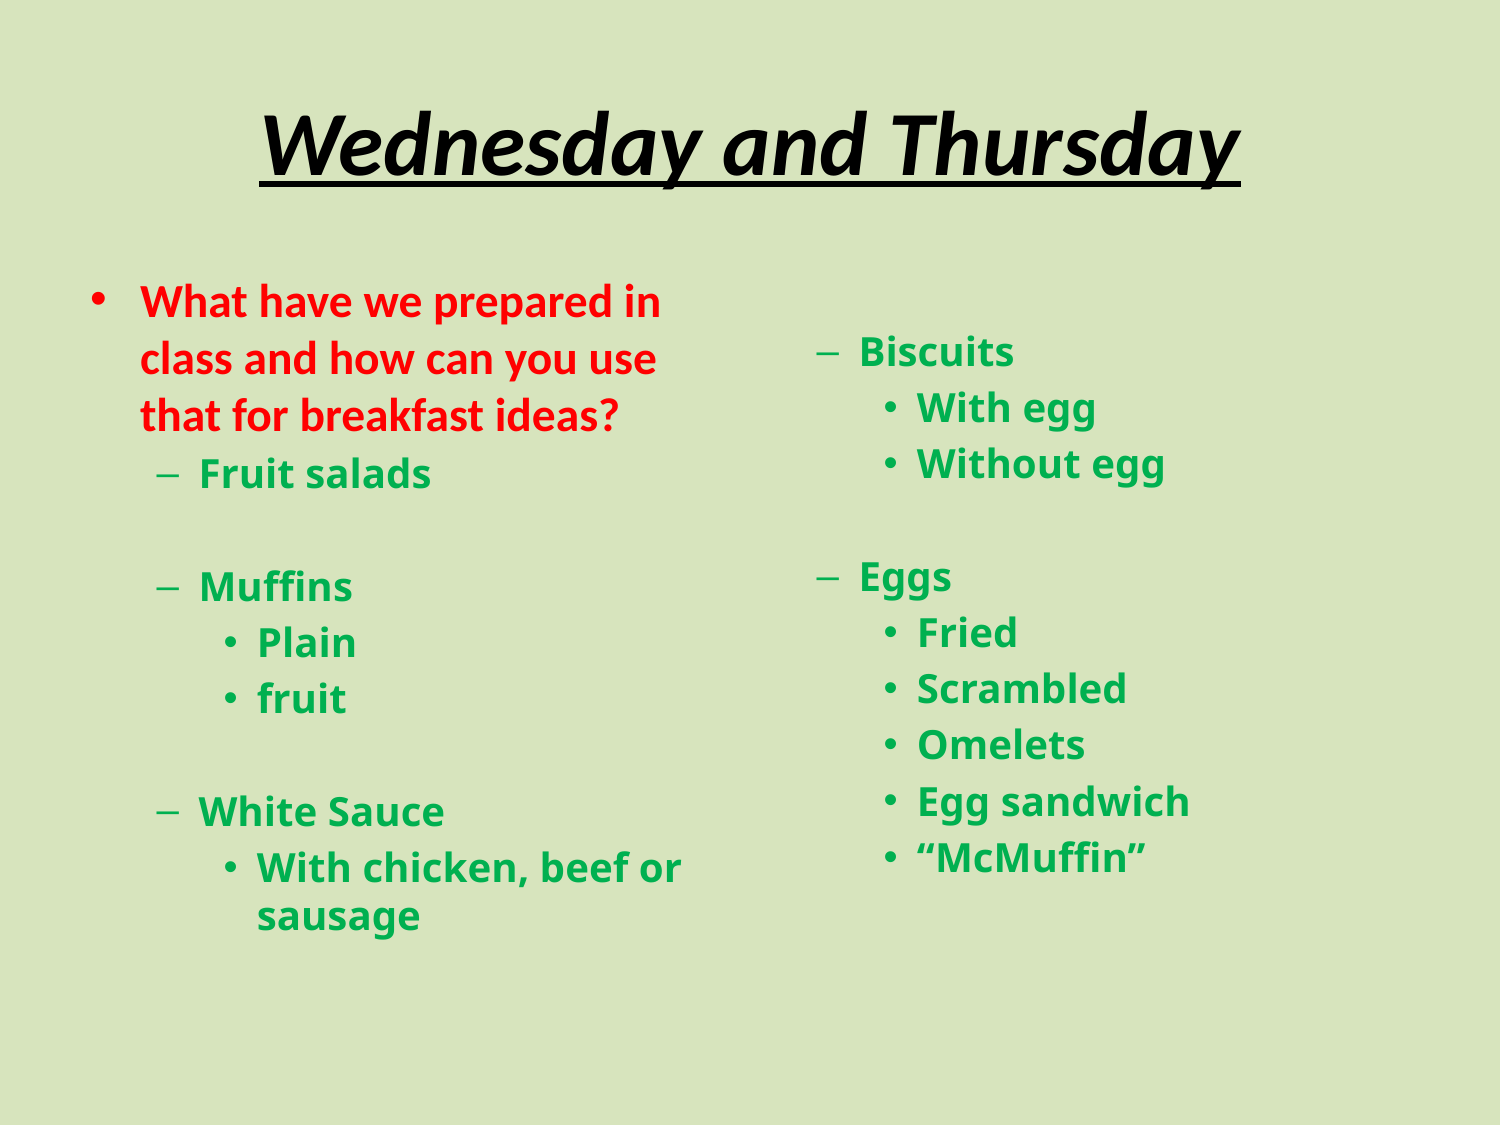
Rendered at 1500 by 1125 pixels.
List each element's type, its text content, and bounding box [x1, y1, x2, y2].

list What have we prepared in class and how can you use that for breakfast ideas? Fruit salads Muffins Plain fruit White Sauce With chicken, beef or sausage Biscuits With egg Without egg Eggs Fried Scrambled Omelets Egg sandwich “McMuffin” [75, 262, 1425, 1005]
title Wednesday and Thursday [75, 45, 1425, 233]
